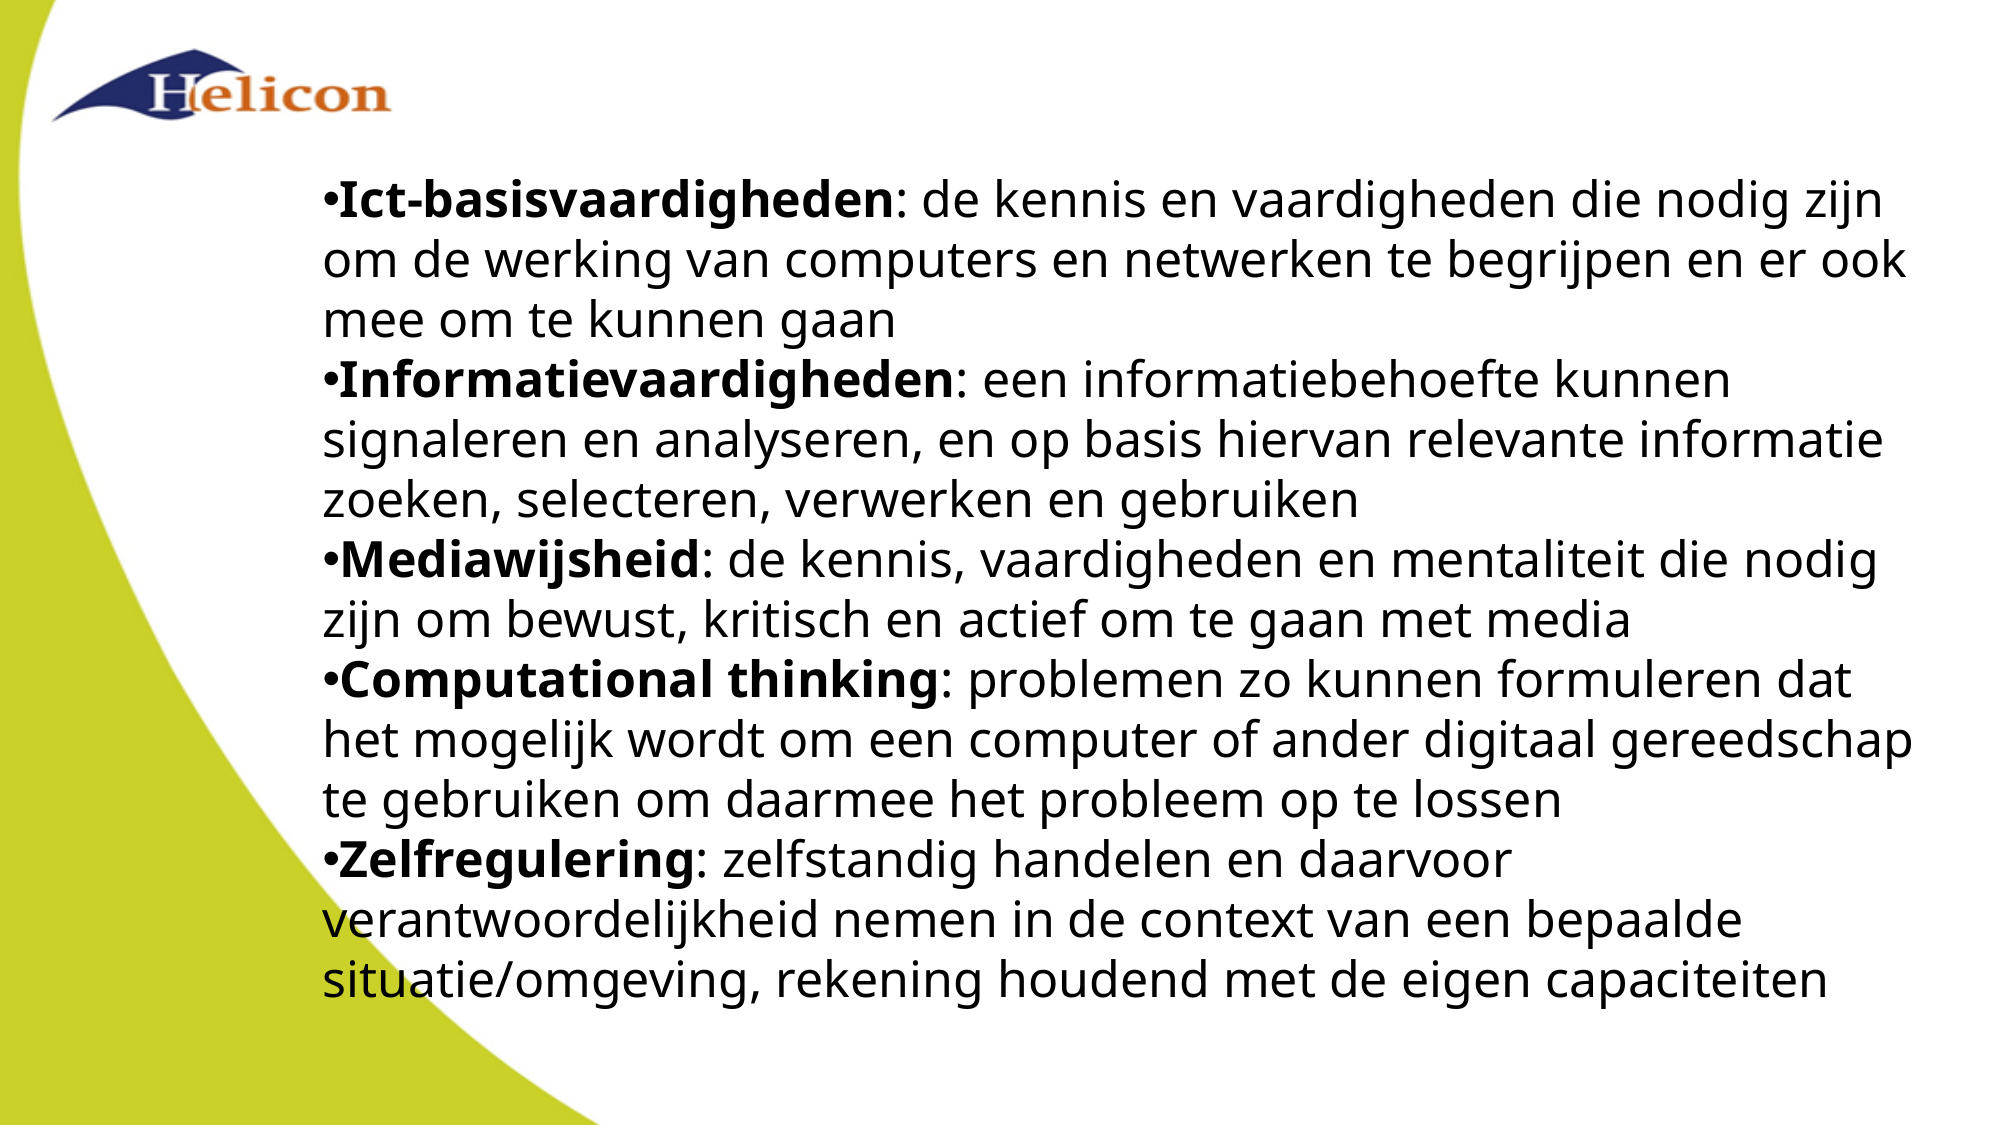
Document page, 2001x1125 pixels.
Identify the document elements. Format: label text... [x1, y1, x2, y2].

picture [0, 0, 2000, 1125]
text_box Ict-basisvaardigheden: de kennis en vaardigheden die nodig zijn om de werking van computers en netwerken te begrijpen en er ook mee om te kunnen gaan Informatievaardigheden: een informatiebehoefte kunnen signaleren en analyseren, en op basis hiervan relevante informatie zoeken, selecteren, verwerken en gebruiken Mediawijsheid: de kennis, vaardigheden en mentaliteit die nodig zijn om bewust, kritisch en actief om te gaan met media Computational thinking: problemen zo kunnen formuleren dat het mogelijk wordt om een computer of ander digitaal gereedschap te gebruiken om daarmee het probleem op te lossen Zelfregulering: zelfstandig handelen en daarvoor verantwoordelijkheid nemen in de context van een bepaalde situatie/omgeving, rekening houdend met de eigen capaciteiten [307, 100, 1947, 1016]
